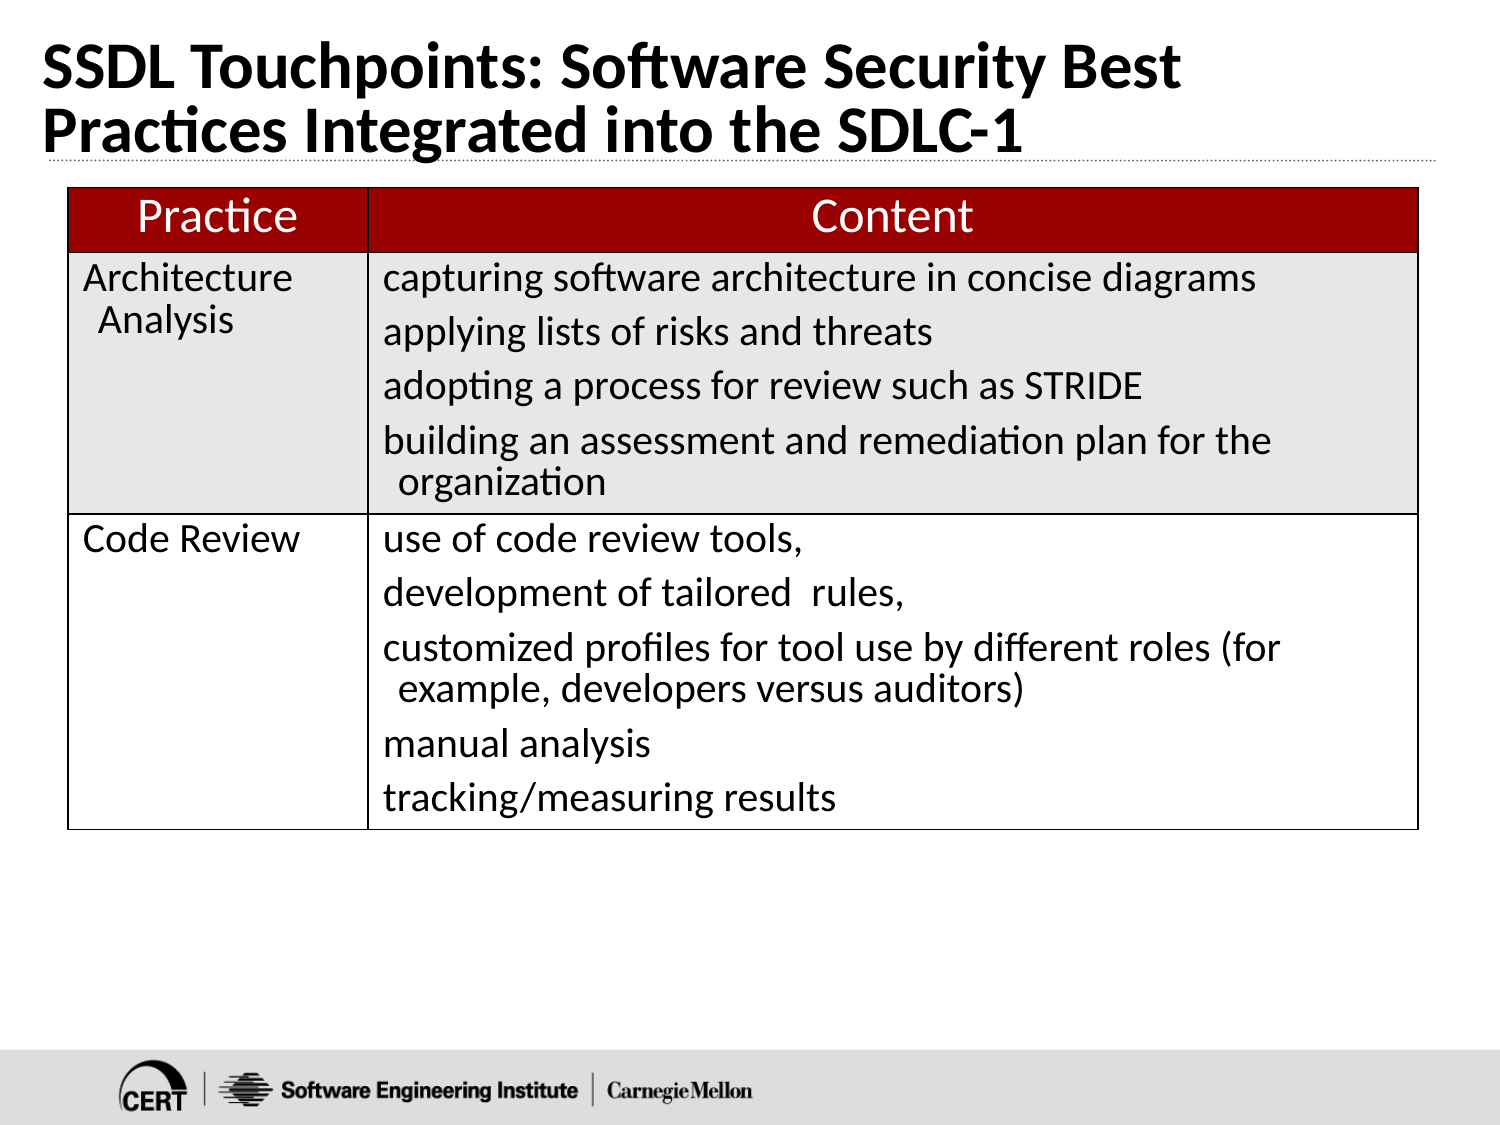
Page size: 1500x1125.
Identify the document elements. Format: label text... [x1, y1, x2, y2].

table_header Content [369, 188, 1417, 252]
table_cell Architecture Analysis [69, 253, 367, 513]
table_cell capturing software architecture in concise diagrams applying lists of risks and threats adopting a process for review such as STRIDE building an assessment and remediation plan for the organization [369, 253, 1417, 513]
table_header Practice [69, 188, 367, 252]
picture [102, 1056, 765, 1117]
table_cell use of code review tools, development of tailored rules, customized profiles for tool use by different roles (for example, developers versus auditors) manual analysis tracking/measuring results [369, 515, 1417, 829]
title SSDL Touchpoints: Software Security Best Practices Integrated into the SDLC-1 [42, 37, 1434, 155]
table_cell Code Review [69, 515, 367, 829]
